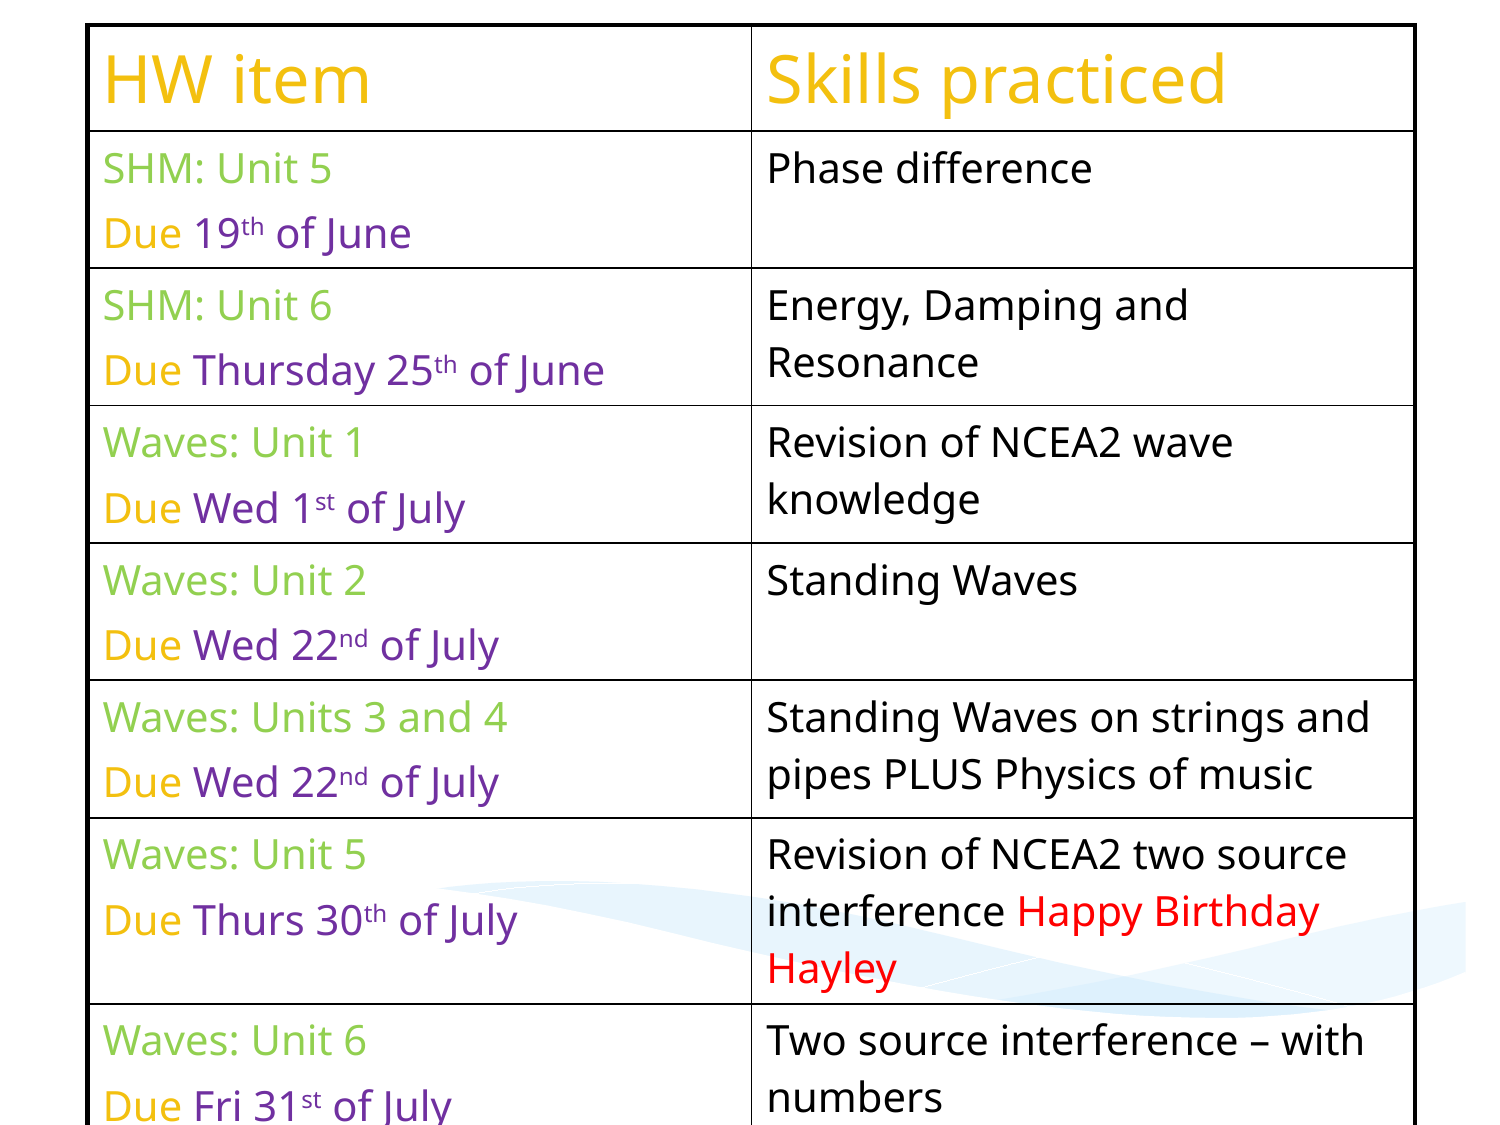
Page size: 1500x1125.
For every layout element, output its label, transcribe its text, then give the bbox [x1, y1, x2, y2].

table_header Skills practiced [752, 27, 1413, 130]
table_cell Waves: Unit 6 Due Fri 31st of July [90, 1005, 751, 1125]
table_cell Waves: Units 3 and 4 Due Wed 22nd of July [90, 681, 751, 817]
table_cell SHM: Unit 6 Due Thursday 25th of June [90, 269, 751, 405]
table_cell Standing Waves [752, 544, 1413, 679]
table_cell Revision of NCEA2 wave knowledge [752, 406, 1413, 542]
table_header HW item [90, 27, 751, 130]
table_cell Two source interference – with numbers [752, 1005, 1413, 1125]
table_cell Standing Waves on strings and pipes PLUS Physics of music [752, 681, 1413, 817]
table_cell Phase difference [752, 132, 1413, 267]
table_cell Revision of NCEA2 two source interference Happy Birthday Hayley [752, 819, 1413, 1003]
table_cell Energy, Damping and Resonance [752, 269, 1413, 405]
table_cell Waves: Unit 1 Due Wed 1st of July [90, 406, 751, 542]
table_cell SHM: Unit 5 Due 19th of June [90, 132, 751, 267]
table_cell Waves: Unit 5 Due Thurs 30th of July [90, 819, 751, 1003]
table_cell Waves: Unit 2 Due Wed 22nd of July [90, 544, 751, 679]
